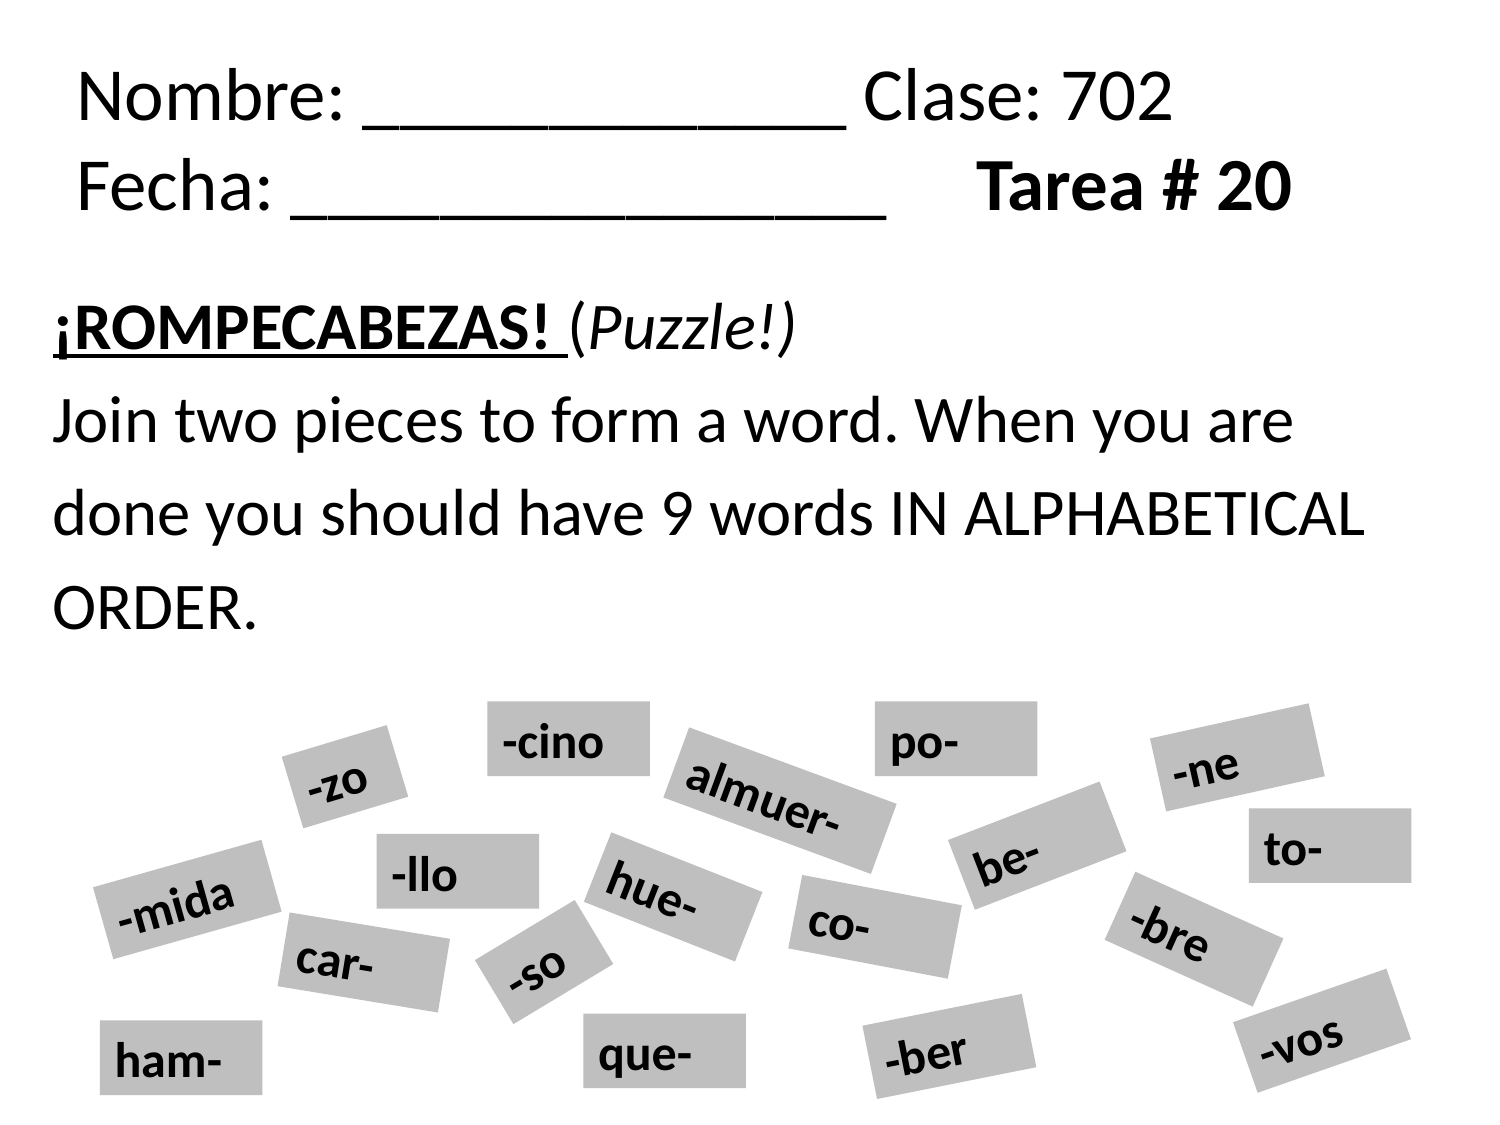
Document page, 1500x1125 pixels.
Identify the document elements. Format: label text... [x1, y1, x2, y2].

title Nombre: _____________ Clase: 702 Fecha: ________________ Tarea # 20 [61, 62, 1412, 208]
text_box -ne [1149, 703, 1325, 812]
text_box -bre [1104, 871, 1284, 1007]
text_box -llo [376, 833, 540, 909]
text_box -so [474, 900, 614, 1025]
text_box be- [948, 781, 1127, 910]
text_box -ber [862, 993, 1037, 1100]
text_box almuer- [663, 727, 897, 874]
text_box que- [583, 1013, 746, 1089]
text_box -vos [1233, 968, 1412, 1093]
text_box -zo [281, 725, 409, 829]
text_box -cino [487, 701, 650, 777]
text_box to- [1248, 808, 1412, 883]
text_box po- [874, 701, 1038, 777]
text_box ham- [99, 1020, 263, 1096]
text_box hue- [583, 832, 763, 962]
text_box -mida [93, 839, 282, 960]
text_box car- [277, 912, 451, 1013]
list ¡ROMPECABEZAS! (Puzzle!) Join two pieces to form a word. When you are done you should have 9 words IN ALPHABETICAL ORDER. [37, 275, 1500, 1088]
text_box co- [788, 874, 962, 979]
